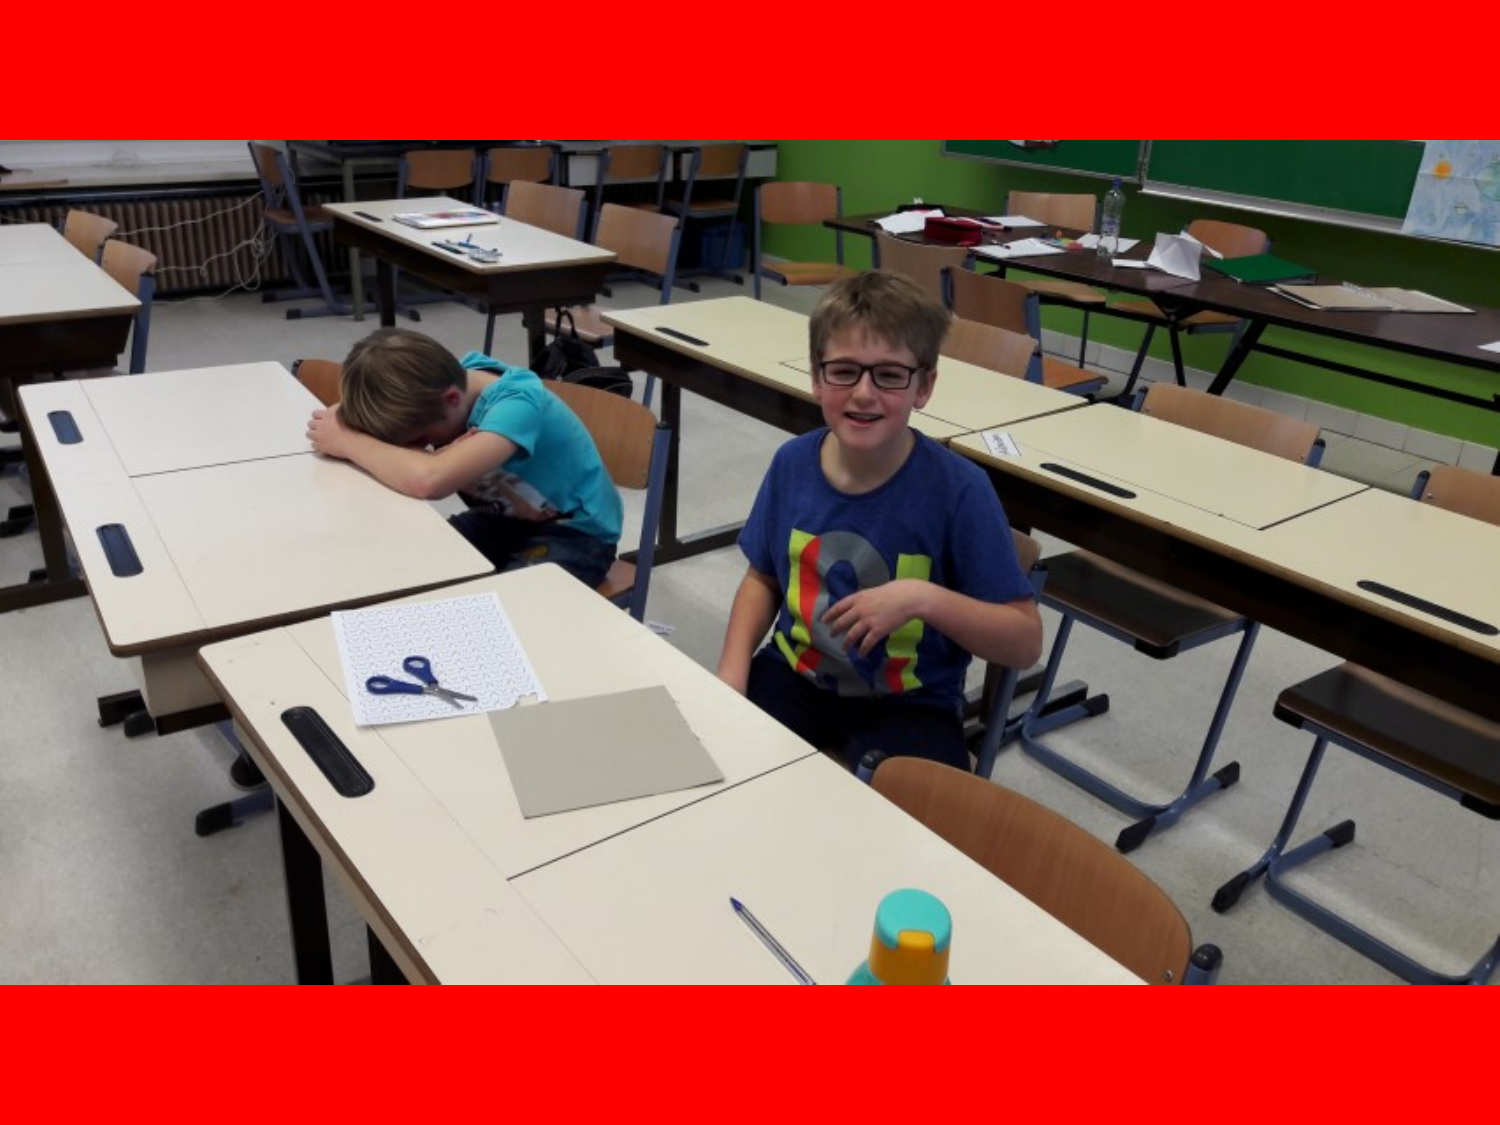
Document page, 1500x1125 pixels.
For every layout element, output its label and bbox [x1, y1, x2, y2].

picture [0, 140, 1500, 985]
